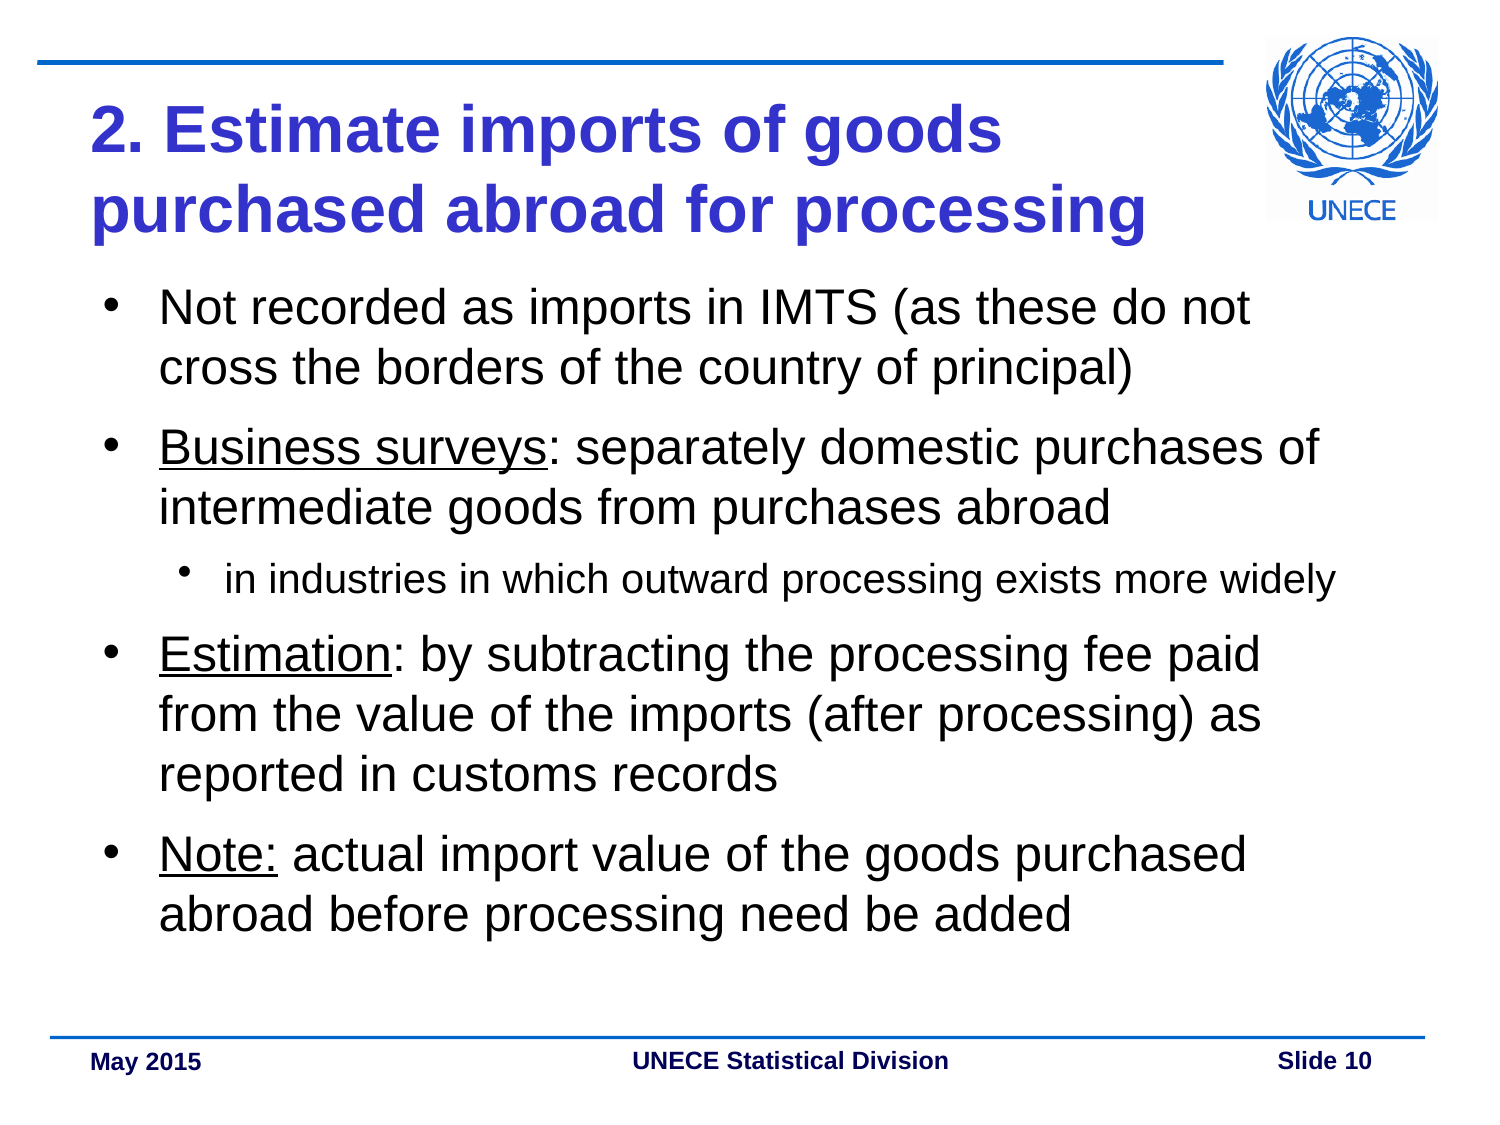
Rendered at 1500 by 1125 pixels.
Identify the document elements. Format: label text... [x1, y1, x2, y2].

list Not recorded as imports in IMTS (as these do not cross the borders of the country of principal) Business surveys: separately domestic purchases of intermediate goods from purchases abroad in industries in which outward processing exists more widely Estimation: by subtracting the processing fee paid from the value of the imports (after processing) as reported in customs records Note: actual import value of the goods purchased abroad before processing need be added [87, 267, 1388, 1000]
picture [1266, 37, 1438, 221]
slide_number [74, 1037, 388, 1113]
title 2. Estimate imports of goods purchased abroad for processing [75, 87, 1238, 244]
